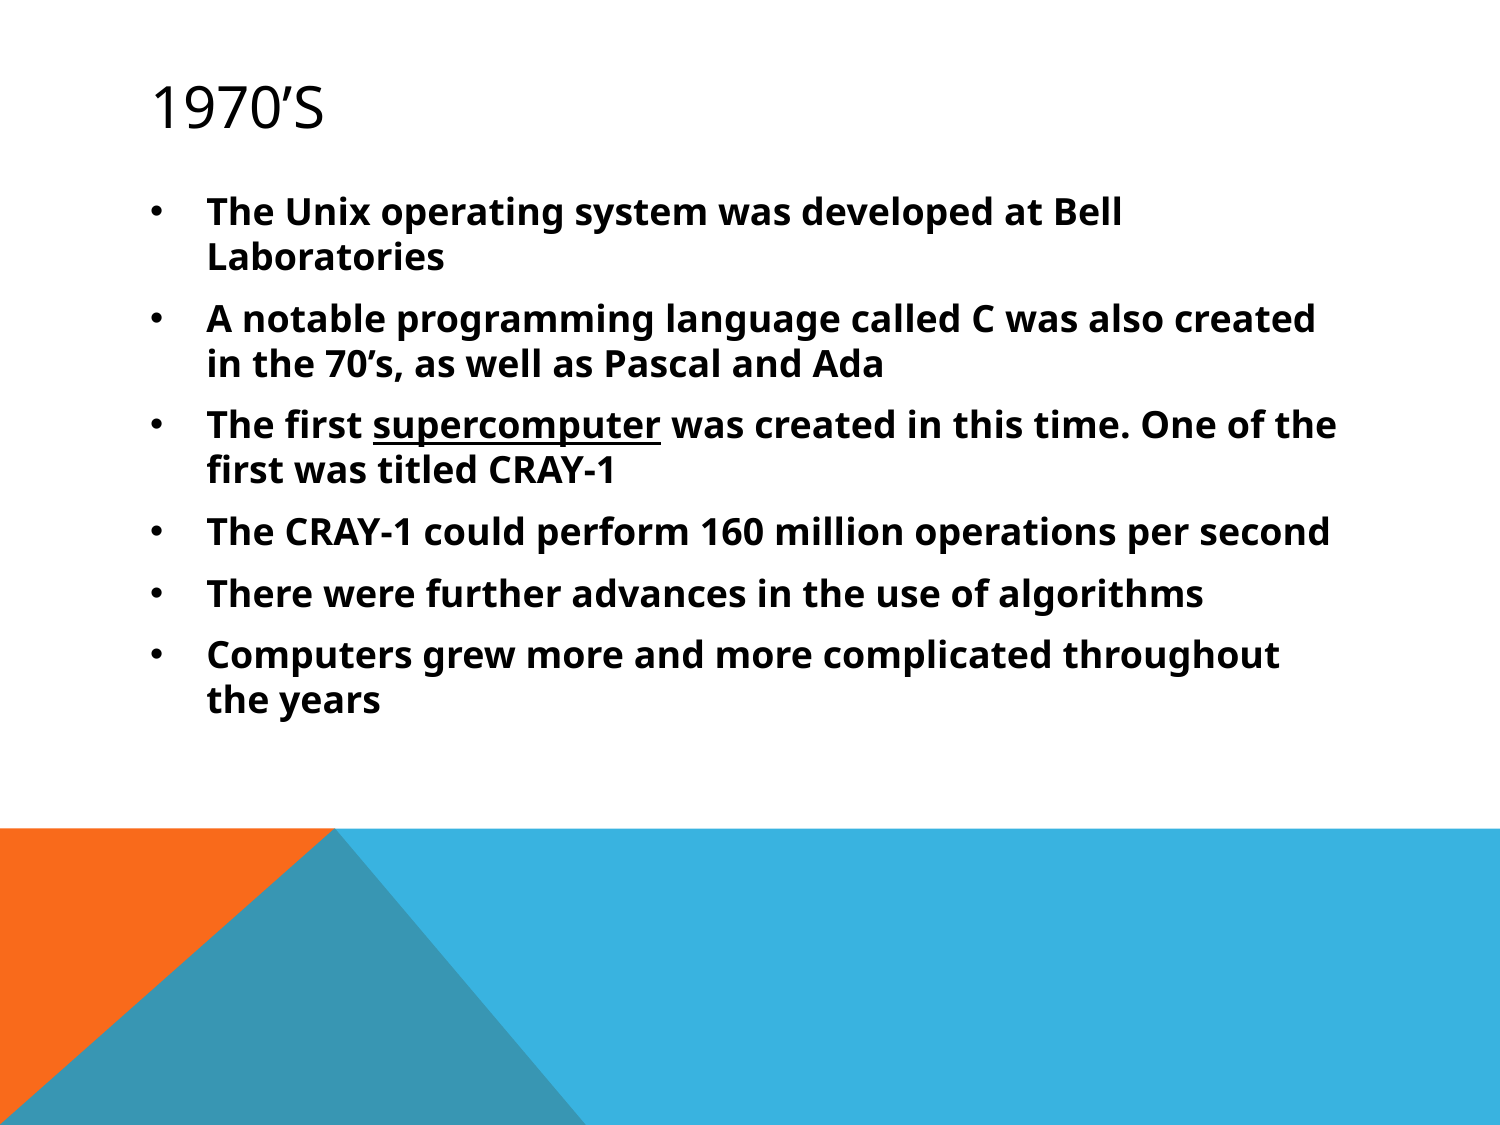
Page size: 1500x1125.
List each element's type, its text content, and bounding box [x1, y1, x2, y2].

list The Unix operating system was developed at Bell Laboratories A notable programming language called C was also created in the 70’s, as well as Pascal and Ada The first supercomputer was created in this time. One of the first was titled CRAY-1 The CRAY-1 could perform 160 million operations per second There were further advances in the use of algorithms Computers grew more and more complicated throughout the years [135, 180, 1369, 768]
title 1970’s [135, 60, 1369, 150]
